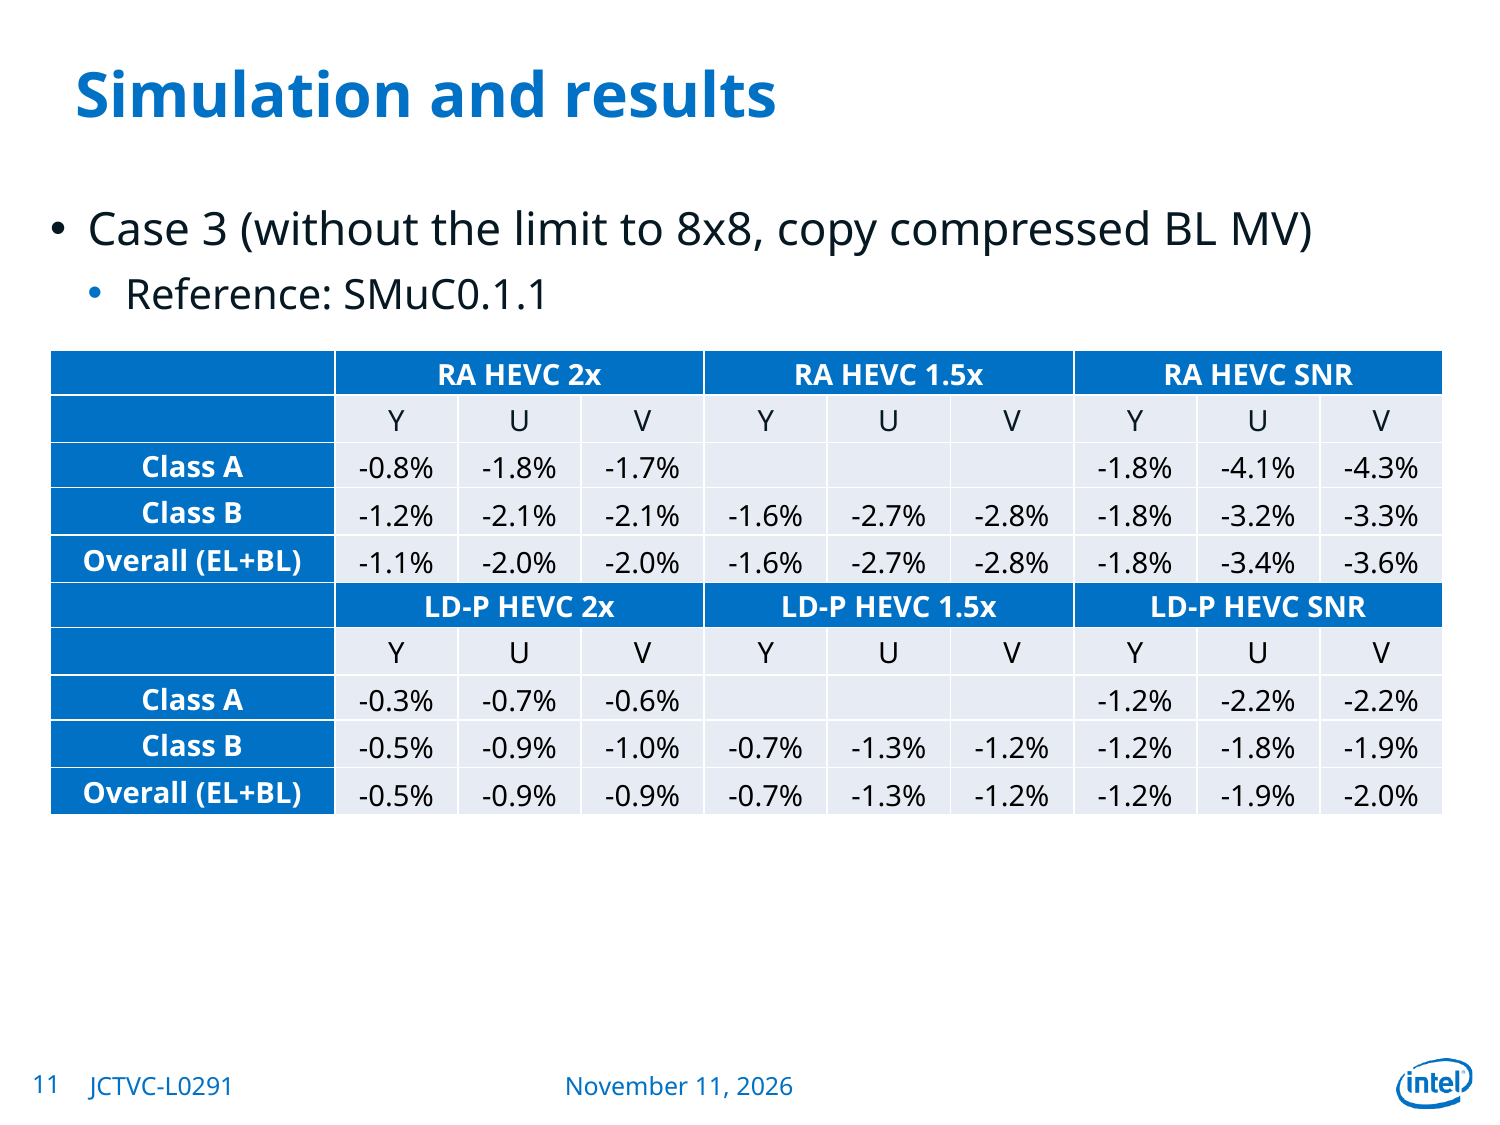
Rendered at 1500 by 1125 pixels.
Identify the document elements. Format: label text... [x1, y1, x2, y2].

table_cell V [951, 628, 1073, 674]
table_cell [51, 396, 334, 442]
table_cell [828, 443, 950, 487]
table_header RA HEVC 2x [336, 351, 703, 394]
table_cell [705, 676, 826, 719]
table_cell Overall (EL+BL) [51, 768, 334, 814]
table_cell U [1198, 628, 1319, 674]
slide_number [549, 1062, 844, 1109]
table_cell V [1321, 628, 1442, 674]
table_cell -3.4% [1198, 536, 1319, 582]
table_cell -1.2% [336, 488, 457, 534]
table_cell Y [705, 396, 826, 442]
table_cell Overall (EL+BL) [51, 536, 334, 582]
table_cell [951, 676, 1073, 719]
table_cell -2.0% [582, 536, 703, 582]
table_cell [51, 583, 334, 627]
table_header RA HEVC SNR [1075, 351, 1442, 394]
table_cell -0.9% [459, 721, 580, 767]
table_cell -1.1% [336, 536, 457, 582]
table_cell -1.3% [828, 768, 950, 814]
table_cell -1.8% [1075, 488, 1196, 534]
table_cell V [951, 396, 1073, 442]
table_cell -1.3% [828, 721, 950, 767]
table_cell -3.2% [1198, 488, 1319, 534]
table_cell -2.0% [459, 536, 580, 582]
table_cell V [582, 396, 703, 442]
table_cell Class A [51, 676, 334, 719]
table_cell U [459, 396, 580, 442]
table_cell -3.6% [1321, 536, 1442, 582]
table_cell -0.7% [459, 676, 580, 719]
table_header RA HEVC 1.5x [705, 351, 1073, 394]
table_cell [51, 628, 334, 674]
picture [1396, 1058, 1473, 1109]
table_cell U [828, 628, 950, 674]
table_cell [705, 443, 826, 487]
table_cell LD-P HEVC 2x [336, 583, 703, 627]
table_cell -0.5% [336, 768, 457, 814]
table_cell -0.5% [336, 721, 457, 767]
table_cell LD-P HEVC 1.5x [705, 583, 1073, 627]
table_cell Y [336, 396, 457, 442]
table_cell -2.2% [1198, 676, 1319, 719]
footer JCTVC-L0291 [75, 1062, 549, 1109]
table_cell -0.3% [336, 676, 457, 719]
table_cell -2.1% [582, 488, 703, 534]
table_cell -0.9% [459, 768, 580, 814]
table_cell U [459, 628, 580, 674]
list Case 3 (without the limit to 8x8, copy compressed BL MV) Reference: SMuC0.1.1 [50, 200, 1475, 975]
table_cell Y [1075, 396, 1196, 442]
table_cell -1.6% [705, 536, 826, 582]
table_cell [951, 443, 1073, 487]
table_cell -2.7% [828, 536, 950, 582]
table_cell Y [336, 628, 457, 674]
table_cell -0.7% [705, 721, 826, 767]
table_cell -1.8% [1075, 443, 1196, 487]
table_cell U [828, 396, 950, 442]
table_cell -1.9% [1321, 721, 1442, 767]
title Simulation and results [75, 67, 1425, 175]
table_cell U [1198, 396, 1319, 442]
table_cell Y [705, 628, 826, 674]
table_cell -2.7% [828, 488, 950, 534]
table_cell Class A [51, 443, 334, 487]
table_cell -2.0% [1321, 768, 1442, 814]
table_cell -1.0% [582, 721, 703, 767]
table_cell -4.1% [1198, 443, 1319, 487]
table_cell -0.7% [705, 768, 826, 814]
table_cell -1.7% [582, 443, 703, 487]
table_cell -1.2% [1075, 721, 1196, 767]
table_cell -1.6% [705, 488, 826, 534]
table_cell -2.8% [951, 488, 1073, 534]
table_cell Class B [51, 488, 334, 534]
table_cell Y [1075, 628, 1196, 674]
table_cell -0.9% [582, 768, 703, 814]
table_cell -1.9% [1198, 768, 1319, 814]
table_cell -1.2% [1075, 676, 1196, 719]
table_cell -2.8% [951, 536, 1073, 582]
table_cell -1.2% [951, 768, 1073, 814]
table_cell -0.6% [582, 676, 703, 719]
table_cell -1.8% [1075, 536, 1196, 582]
table_cell -3.3% [1321, 488, 1442, 534]
table_cell -1.8% [459, 443, 580, 487]
table_cell -4.3% [1321, 443, 1442, 487]
slide_number 11 [0, 1062, 75, 1109]
table_header [51, 351, 334, 394]
table_cell -0.8% [336, 443, 457, 487]
table_cell -2.1% [459, 488, 580, 534]
table_cell -2.2% [1321, 676, 1442, 719]
table_cell -1.2% [1075, 768, 1196, 814]
table_cell V [1321, 396, 1442, 442]
table_cell -1.2% [951, 721, 1073, 767]
table_cell Class B [51, 721, 334, 767]
table_cell [828, 676, 950, 719]
table_cell -1.8% [1198, 721, 1319, 767]
table_cell V [582, 628, 703, 674]
table_cell LD-P HEVC SNR [1075, 583, 1442, 627]
